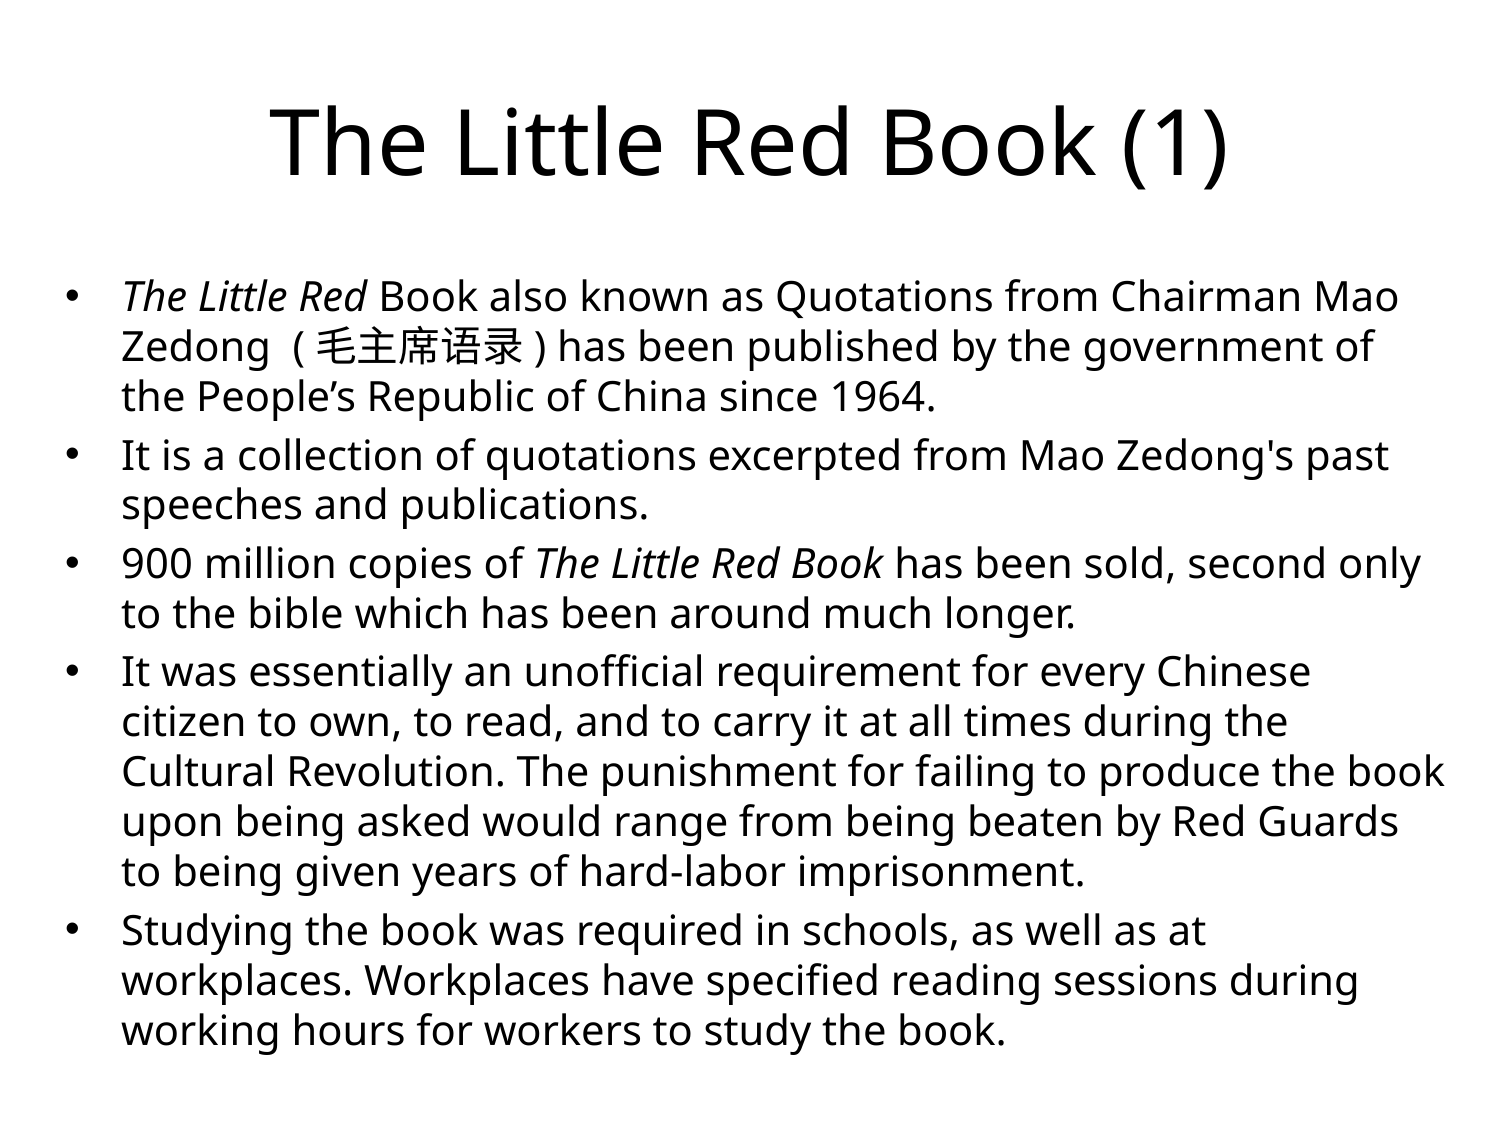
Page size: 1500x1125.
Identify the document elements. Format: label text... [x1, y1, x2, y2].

list The Little Red Book also known as Quotations from Chairman Mao Zedong (毛主席语录) has been published by the government of the People’s Republic of China since 1964. It is a collection of quotations excerpted from Mao Zedong's past speeches and publications. 900 million copies of The Little Red Book has been sold, second only to the bible which has been around much longer. It was essentially an unofficial requirement for every Chinese citizen to own, to read, and to carry it at all times during the Cultural Revolution. The punishment for failing to produce the book upon being asked would range from being beaten by Red Guards to being given years of hard-labor imprisonment. Studying the book was required in schools, as well as at workplaces. Workplaces have specified reading sessions during working hours for workers to study the book. [50, 262, 1463, 1075]
title The Little Red Book (1) [75, 45, 1425, 233]
